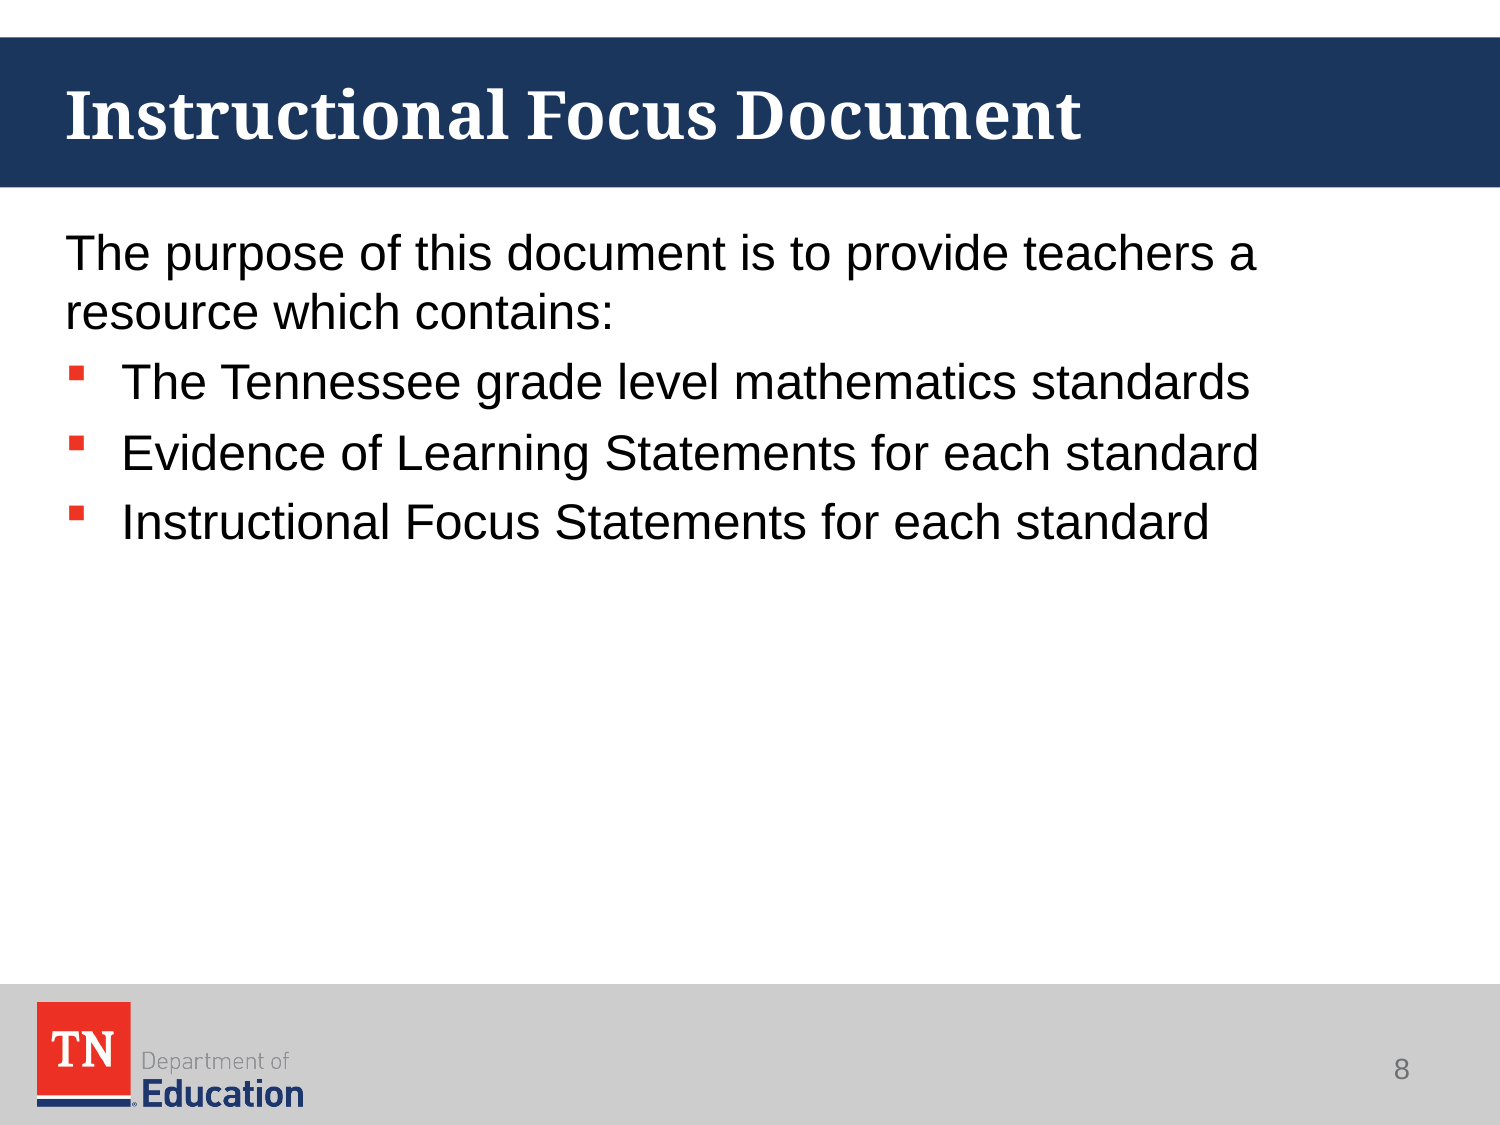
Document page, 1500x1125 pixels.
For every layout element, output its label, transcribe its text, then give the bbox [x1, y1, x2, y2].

title Instructional Focus Document [50, 37, 1413, 188]
picture [37, 1002, 303, 1107]
list The purpose of this document is to provide teachers a resource which contains: The Tennessee grade level mathematics standards Evidence of Learning Statements for each standard Instructional Focus Statements for each standard [50, 212, 1425, 955]
slide_number 8 [1350, 1042, 1425, 1103]
